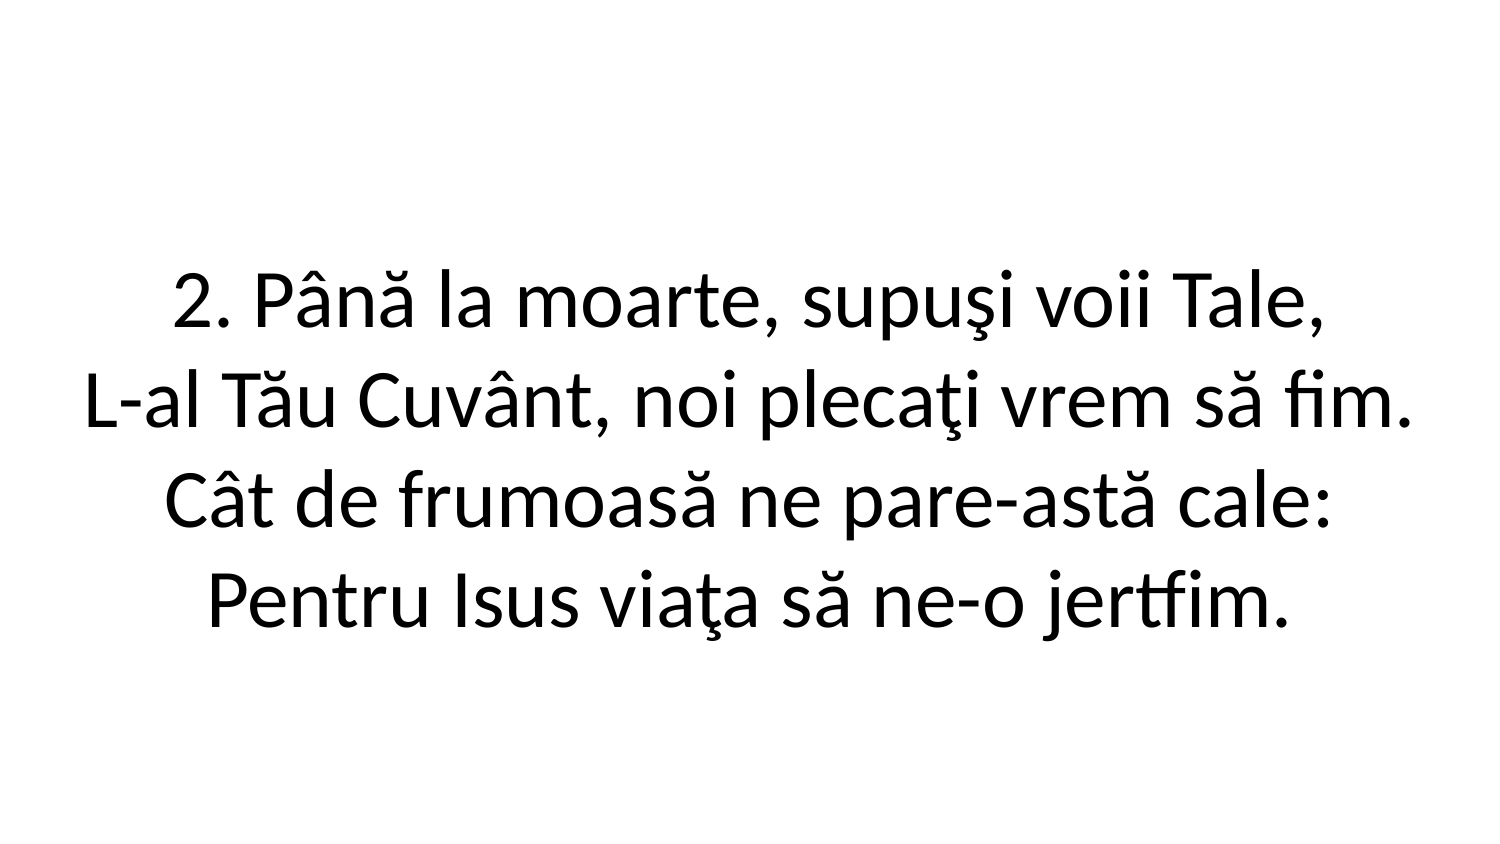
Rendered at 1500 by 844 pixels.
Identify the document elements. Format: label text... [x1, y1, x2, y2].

text_box 2. Până la moarte, supuşi voii Tale, L-al Tău Cuvânt, noi plecaţi vrem să fim. Cât de frumoasă ne pare-astă cale: Pentru Isus viaţa să ne-o jertfim. [68, 192, 1432, 652]
